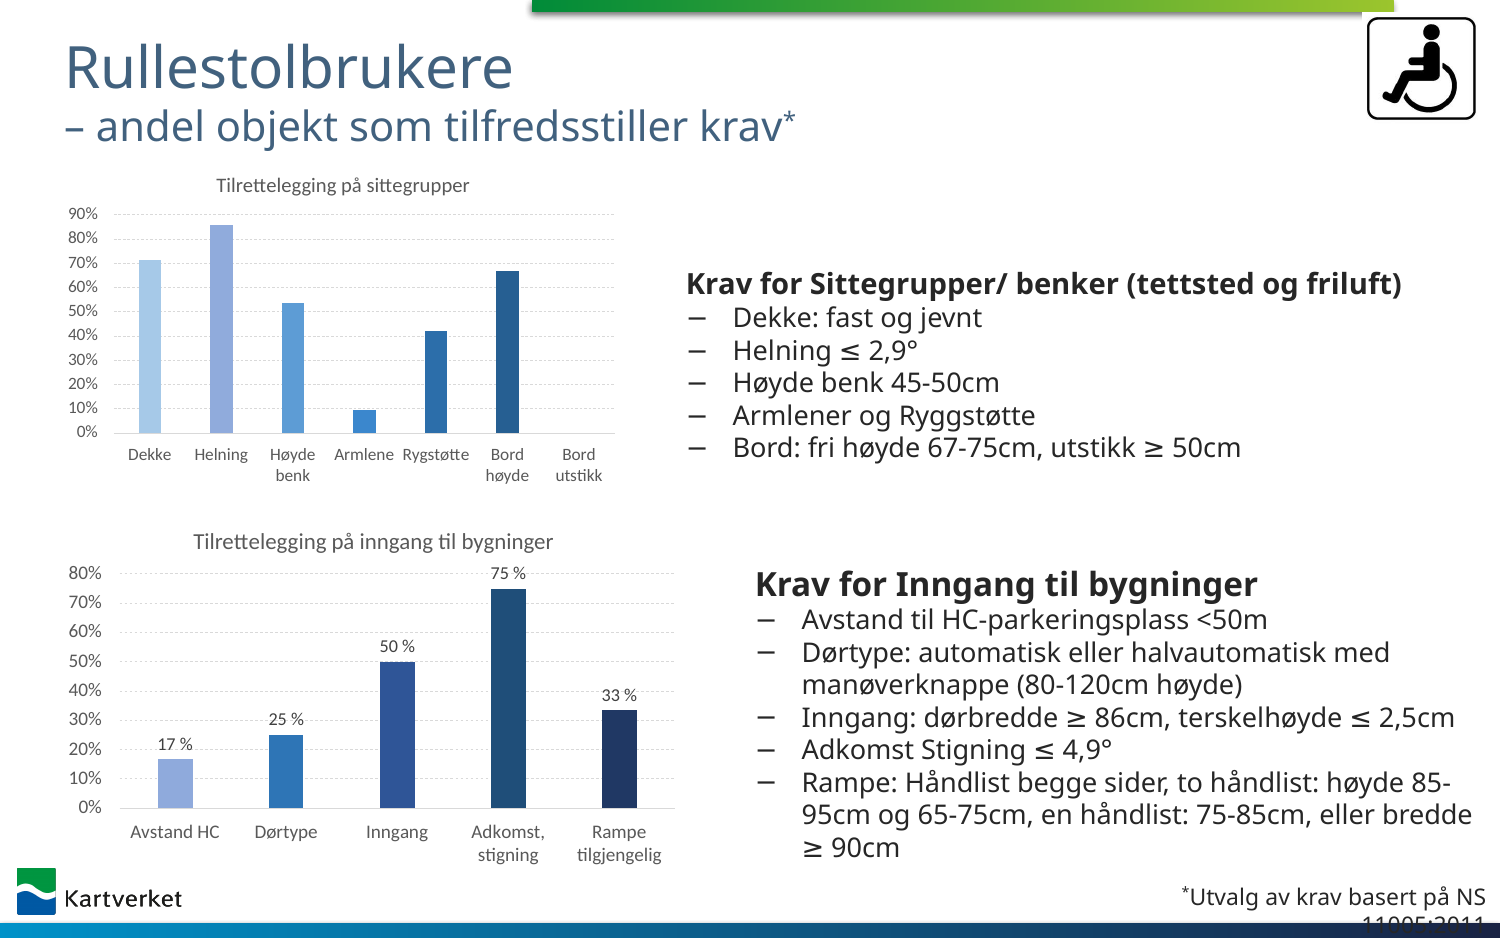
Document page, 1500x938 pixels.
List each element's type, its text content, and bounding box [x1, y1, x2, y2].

picture [62, 166, 625, 492]
picture [1362, 12, 1481, 126]
text_box Rullestolbrukere – andel objekt som tilfredsstiller krav* [49, 25, 1431, 158]
text_box *Utvalg av krav basert på NS 11005:2011 [1068, 873, 1500, 938]
picture [62, 520, 686, 874]
text_box Krav for Sittegrupper/ benker (tettsted og friluft) Dekke: fast og jevnt Helning ≤ 2,9° Høyde benk 45-50cm Armlener og Ryggstøtte Bord: fri høyde 67-75cm, utstikk ≥ 50cm [670, 258, 1418, 471]
text_box Krav for Inngang til bygninger Avstand til HC-parkeringsplass <50m Dørtype: automatisk eller halvautomatisk med manøverknappe (80-120cm høyde) Inngang: dørbredde ≥ 86cm, terskelhøyde ≤ 2,5cm Adkomst Stigning ≤ 4,9° Rampe: Håndlist begge sider, to håndlist: høyde 85-95cm og 65-75cm, en håndlist: 75-85cm, eller bredde ≥ 90cm [740, 555, 1491, 870]
